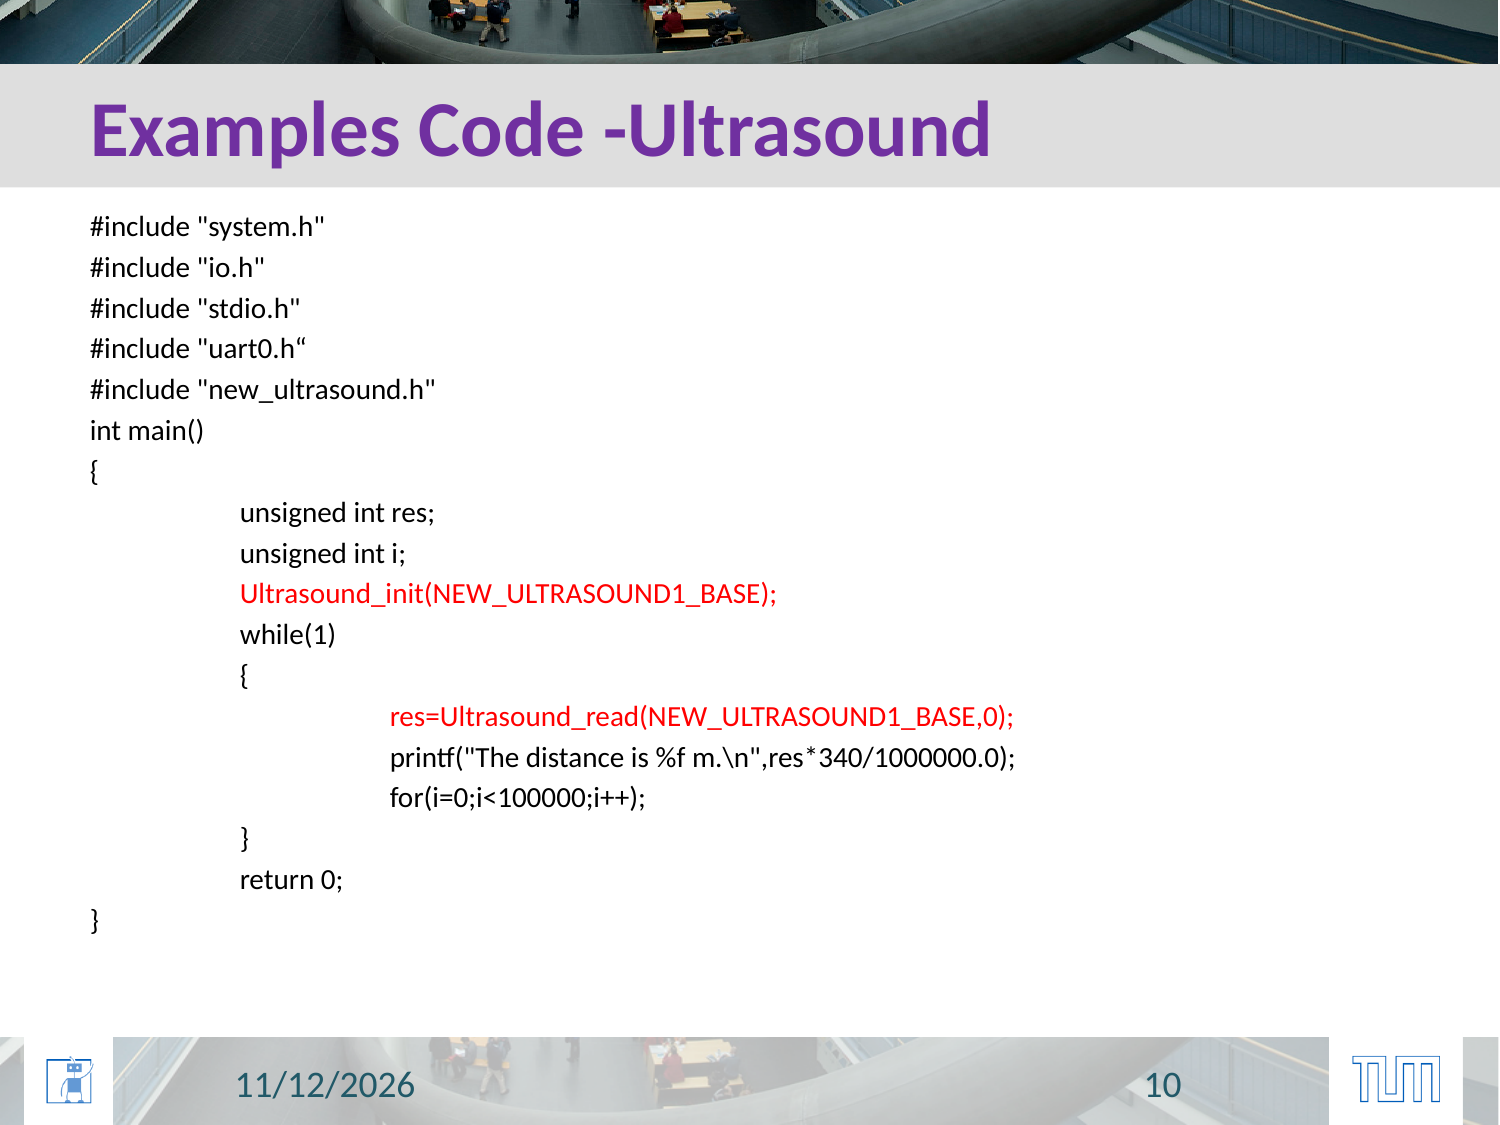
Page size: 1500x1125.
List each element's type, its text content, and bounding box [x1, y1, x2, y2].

picture [0, 1032, 1500, 1125]
picture [0, 0, 1500, 64]
list #include "system.h" #include "io.h" #include "stdio.h" #include "uart0.h“ #include "new_ultrasound.h" int main() { unsigned int res; unsigned int i; Ultrasound_init(NEW_ULTRASOUND1_BASE); while(1) { res=Ultrasound_read(NEW_ULTRASOUND1_BASE,0); printf("The distance is %f m.\n",res*340/1000000.0); for(i=0;i<100000;i++); } return 0; } [75, 200, 1425, 1025]
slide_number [162, 1052, 488, 1113]
title Examples Code -Ultrasound [75, 62, 1425, 188]
slide_number 10 [1012, 1052, 1313, 1113]
